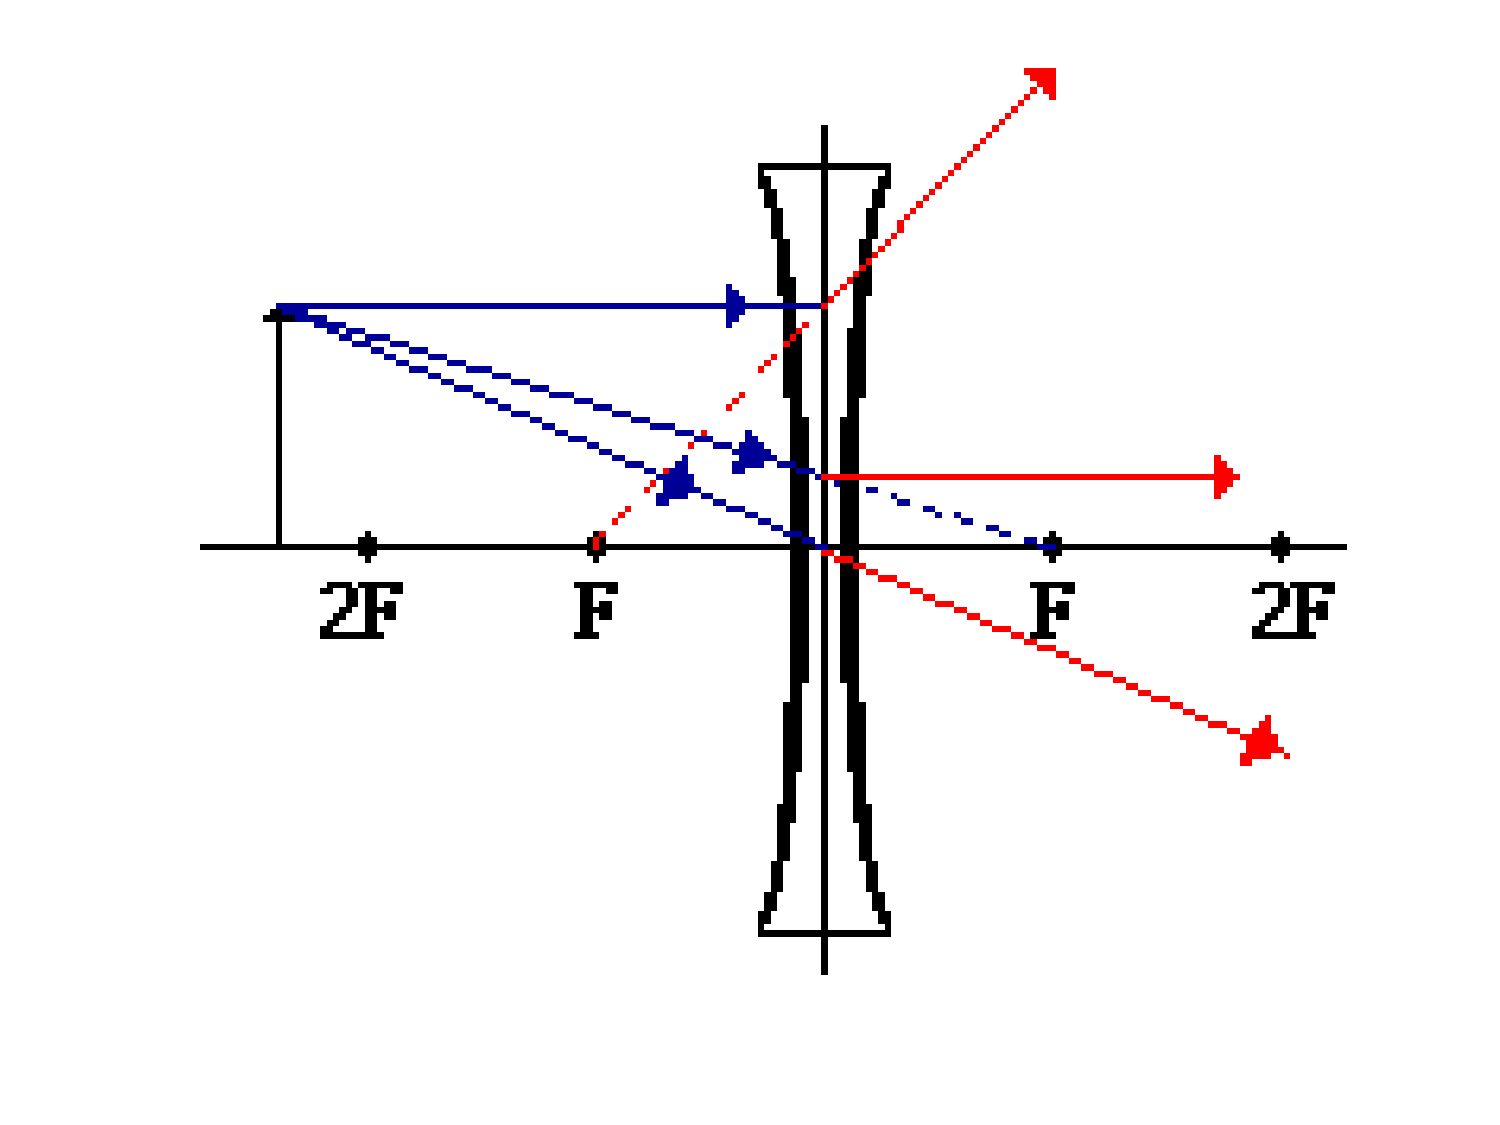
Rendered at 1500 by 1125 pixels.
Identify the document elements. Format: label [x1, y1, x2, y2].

picture [137, 37, 1367, 988]
